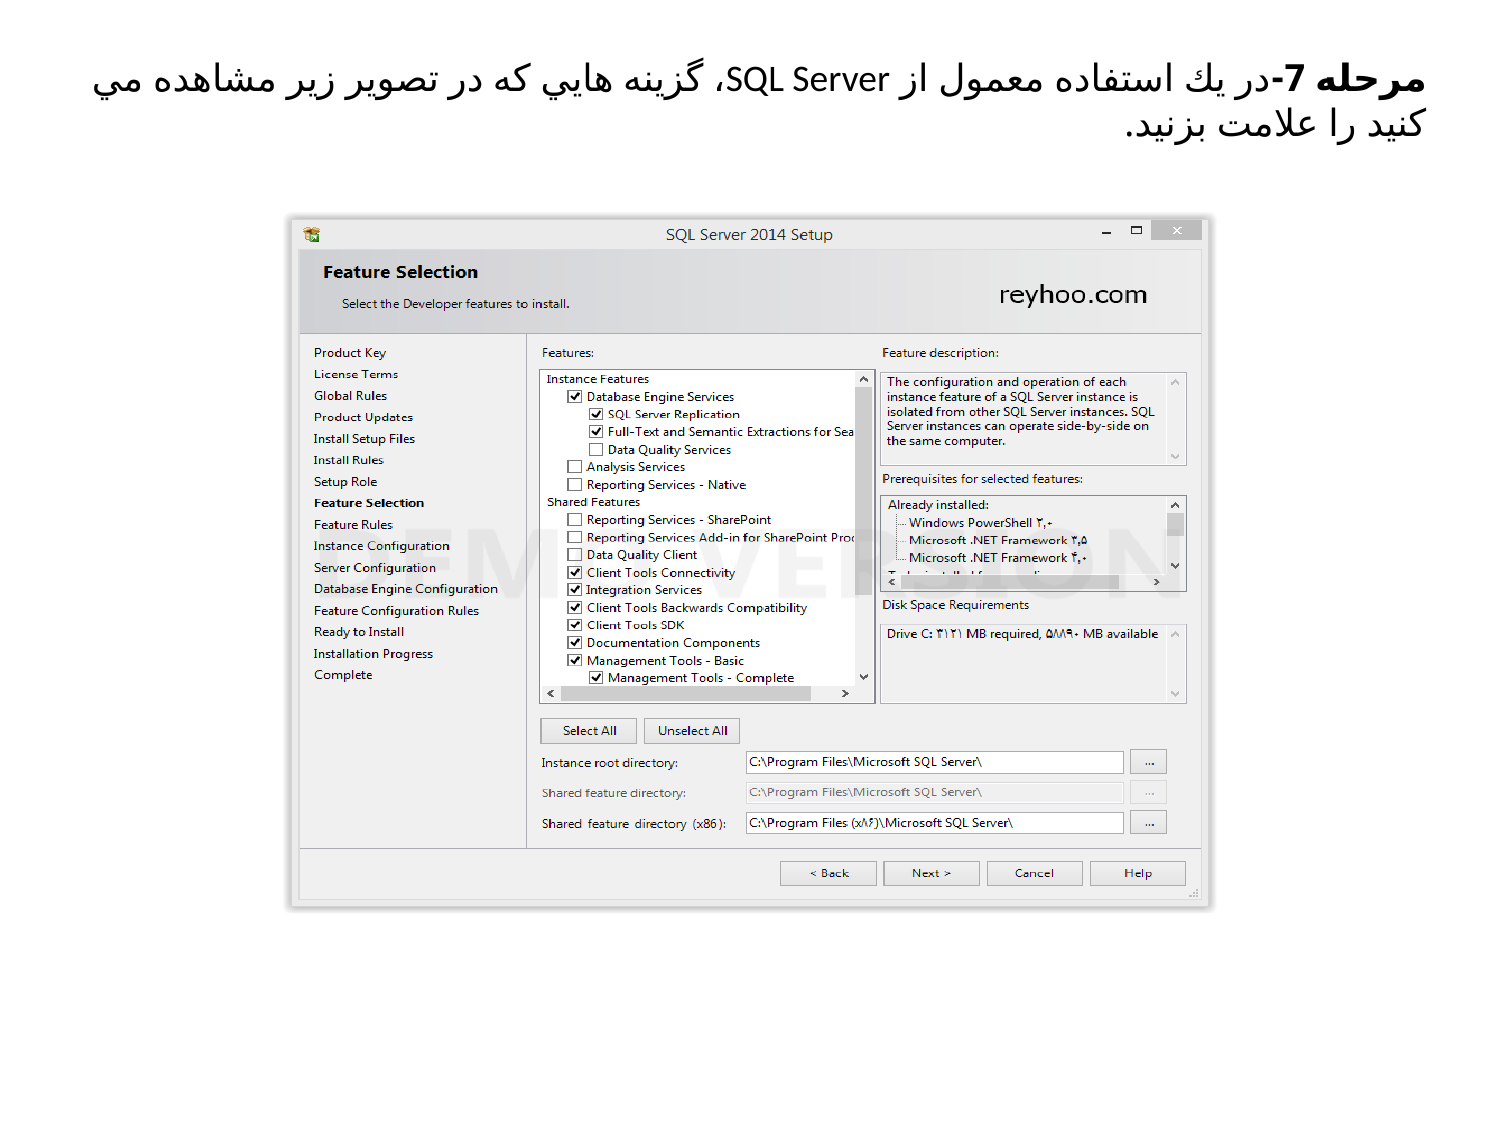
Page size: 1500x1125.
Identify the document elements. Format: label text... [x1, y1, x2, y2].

text_box مرحله 7-در يك استفاده معمول از SQL Server، گزينه هايي كه در تصوير زير مشاهده مي كنيد را علامت بزنيد. [58, 46, 1442, 152]
picture [281, 210, 1219, 915]
